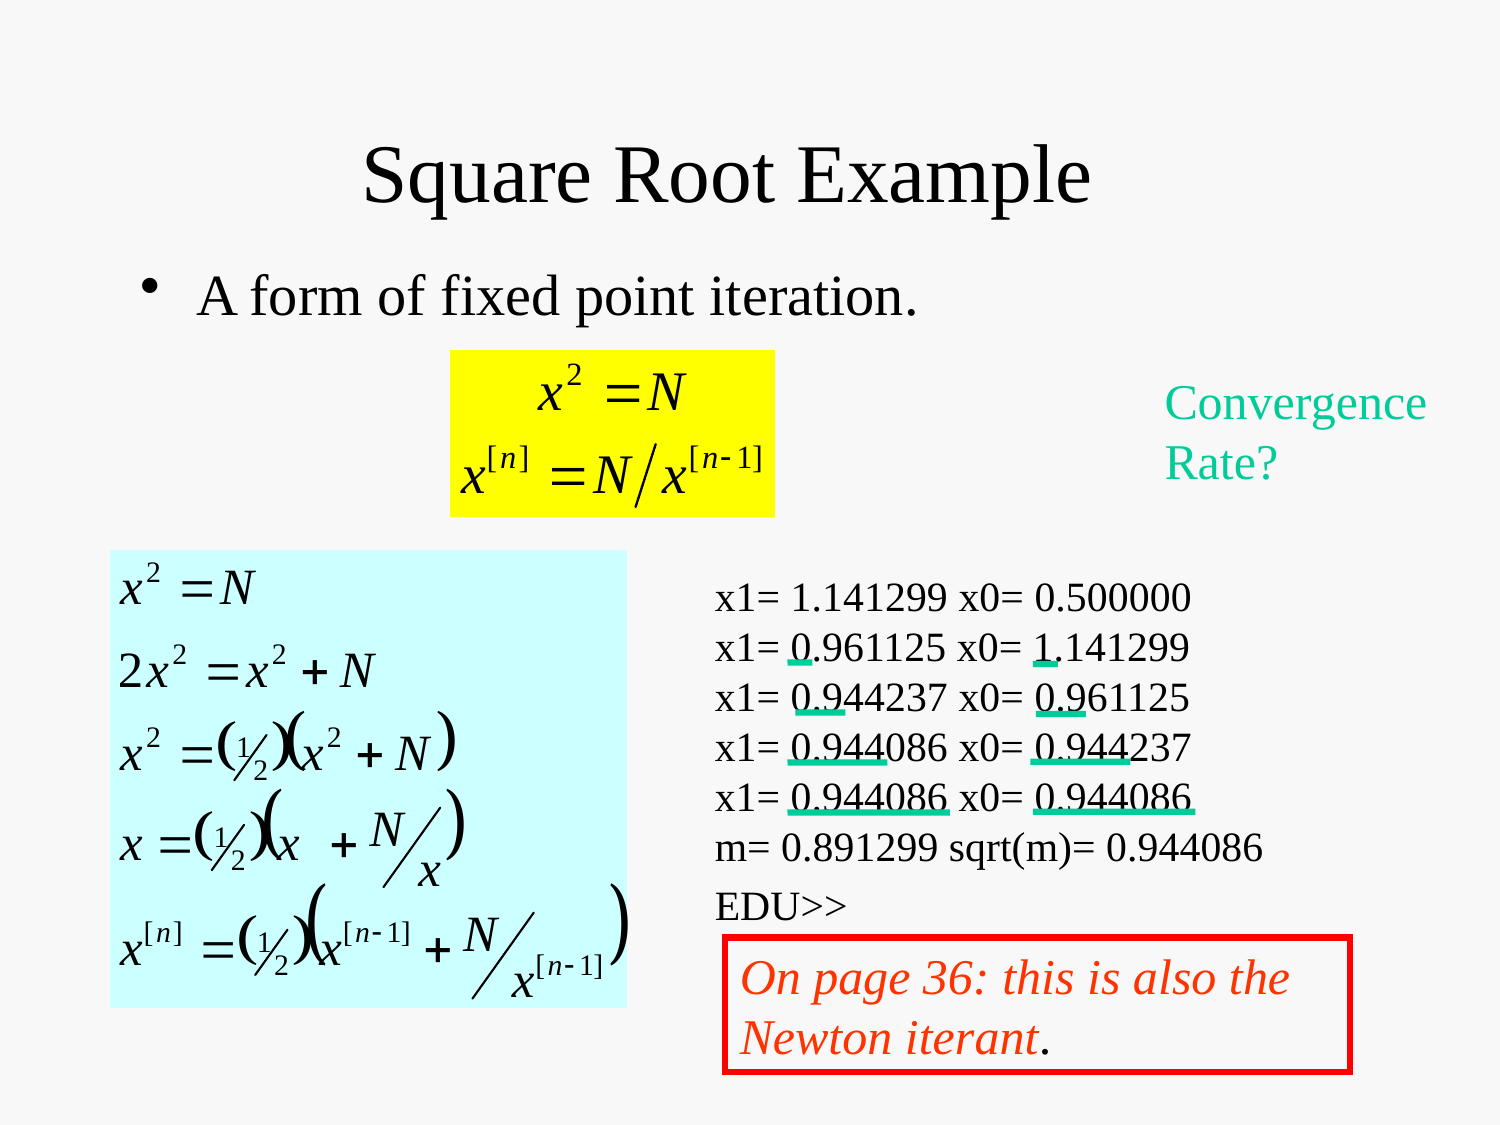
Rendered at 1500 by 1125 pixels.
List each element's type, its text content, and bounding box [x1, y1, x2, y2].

list A form of fixed point iteration. [124, 249, 1401, 363]
text_box On page 36: this is also the Newton iterant. [725, 937, 1350, 1073]
title Square Root Example [99, 74, 1376, 263]
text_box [109, 549, 628, 1008]
text_box x1= 1.141299 x0= 0.500000 x1= 0.961125 x0= 1.141299 x1= 0.944237 x0= 0.961125 x1= 0.944086 x0= 0.944237 x1= 0.944086 x0= 0.944086 m= 0.891299 sqrt(m)= 0.944086 EDU>> [699, 562, 1350, 938]
text_box Convergence Rate? [1149, 362, 1450, 498]
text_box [449, 349, 776, 518]
